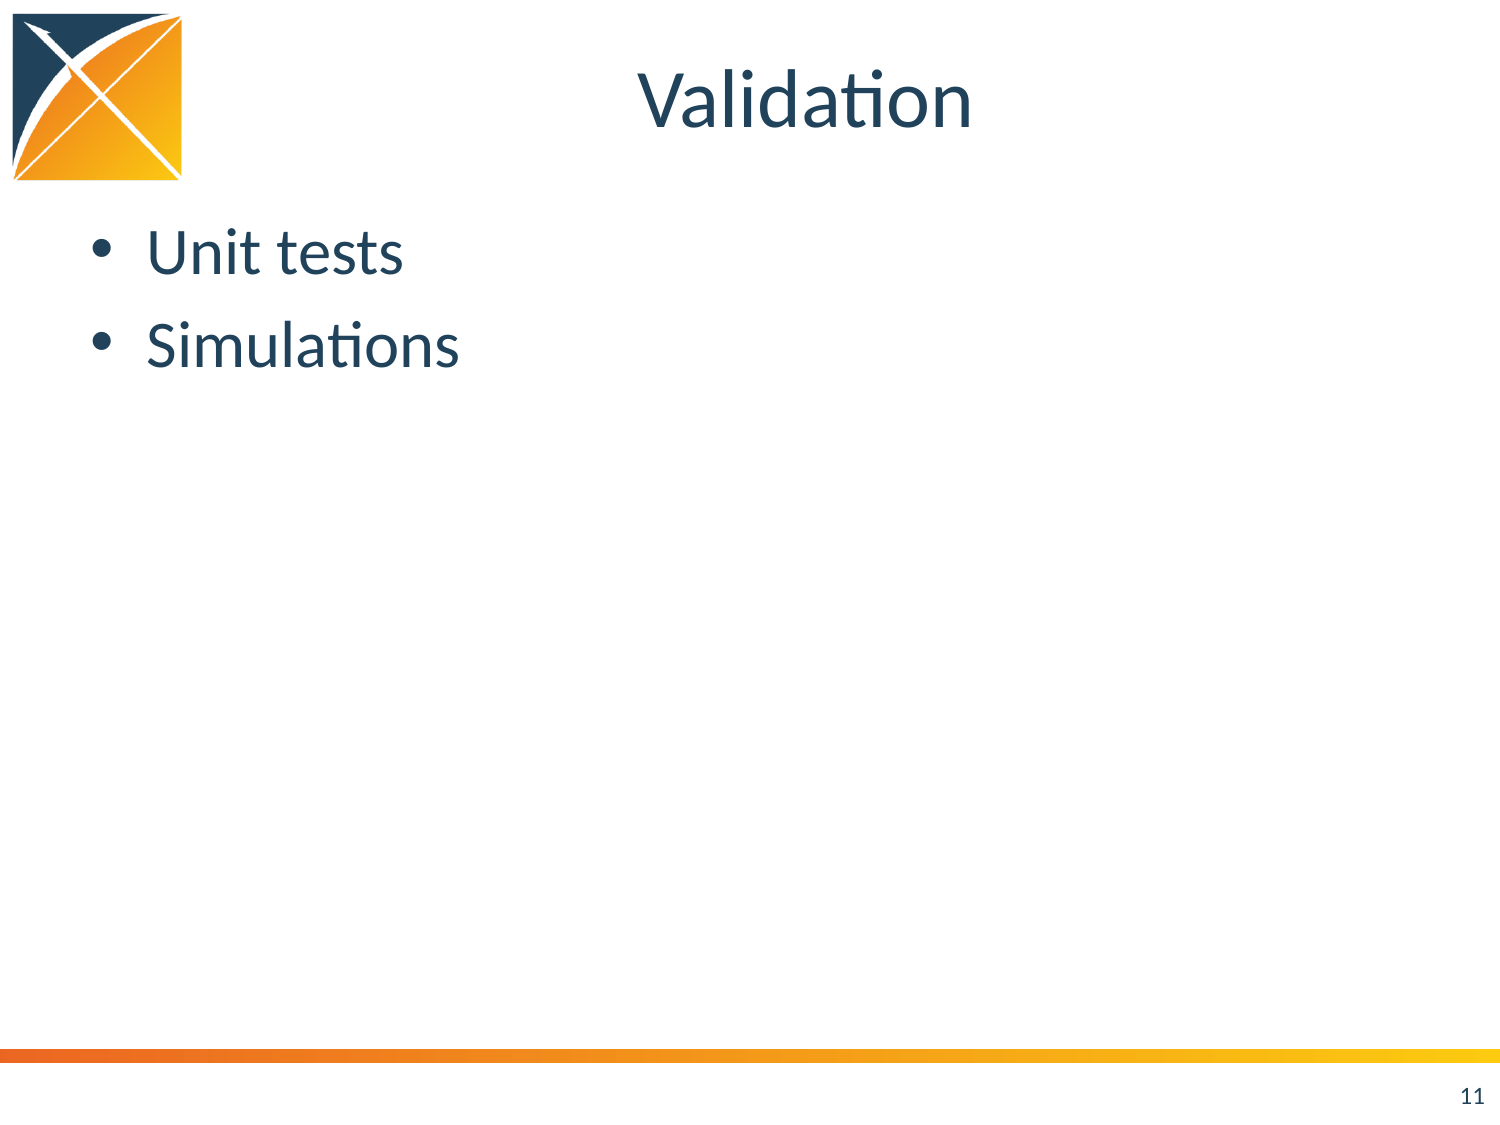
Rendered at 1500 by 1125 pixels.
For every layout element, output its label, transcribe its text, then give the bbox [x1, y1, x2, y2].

slide_number 11 [1149, 1065, 1500, 1125]
list Unit tests Simulations [75, 200, 1425, 1005]
title Validation [187, 24, 1425, 163]
picture [0, 0, 206, 200]
